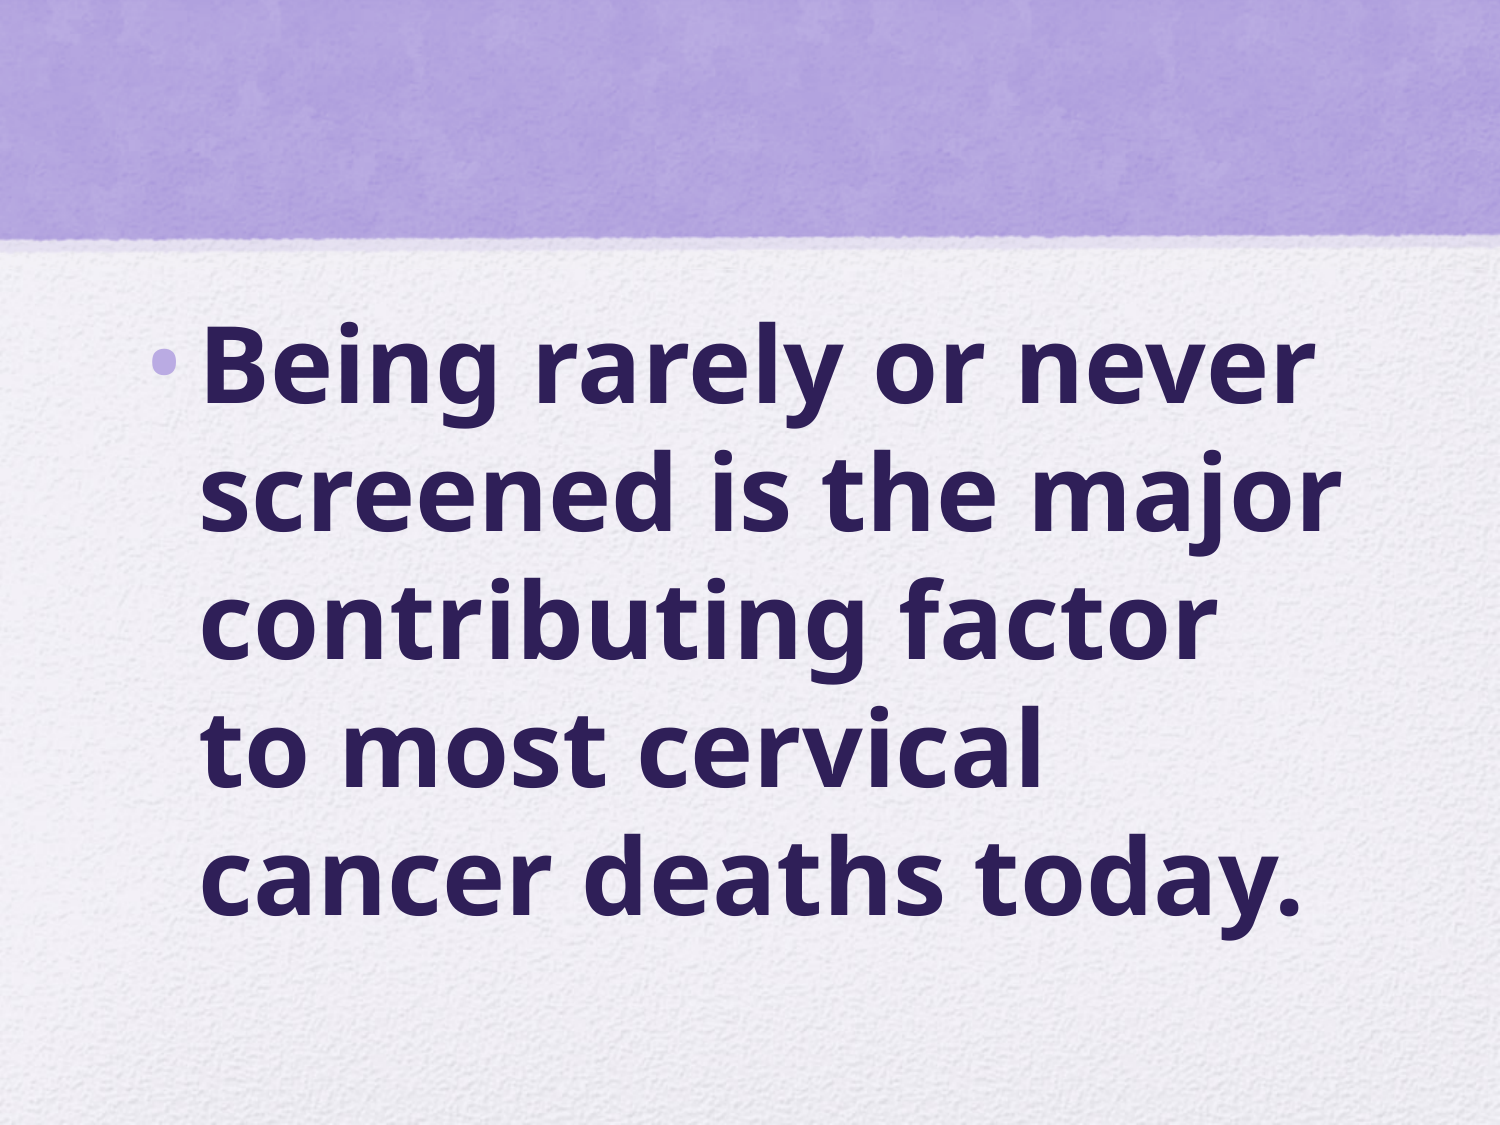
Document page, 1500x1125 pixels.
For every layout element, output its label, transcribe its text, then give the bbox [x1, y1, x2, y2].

list Being rarely or never screened is the major contributing factor to most cervical cancer deaths today. [129, 288, 1372, 993]
picture [0, 225, 1500, 1125]
